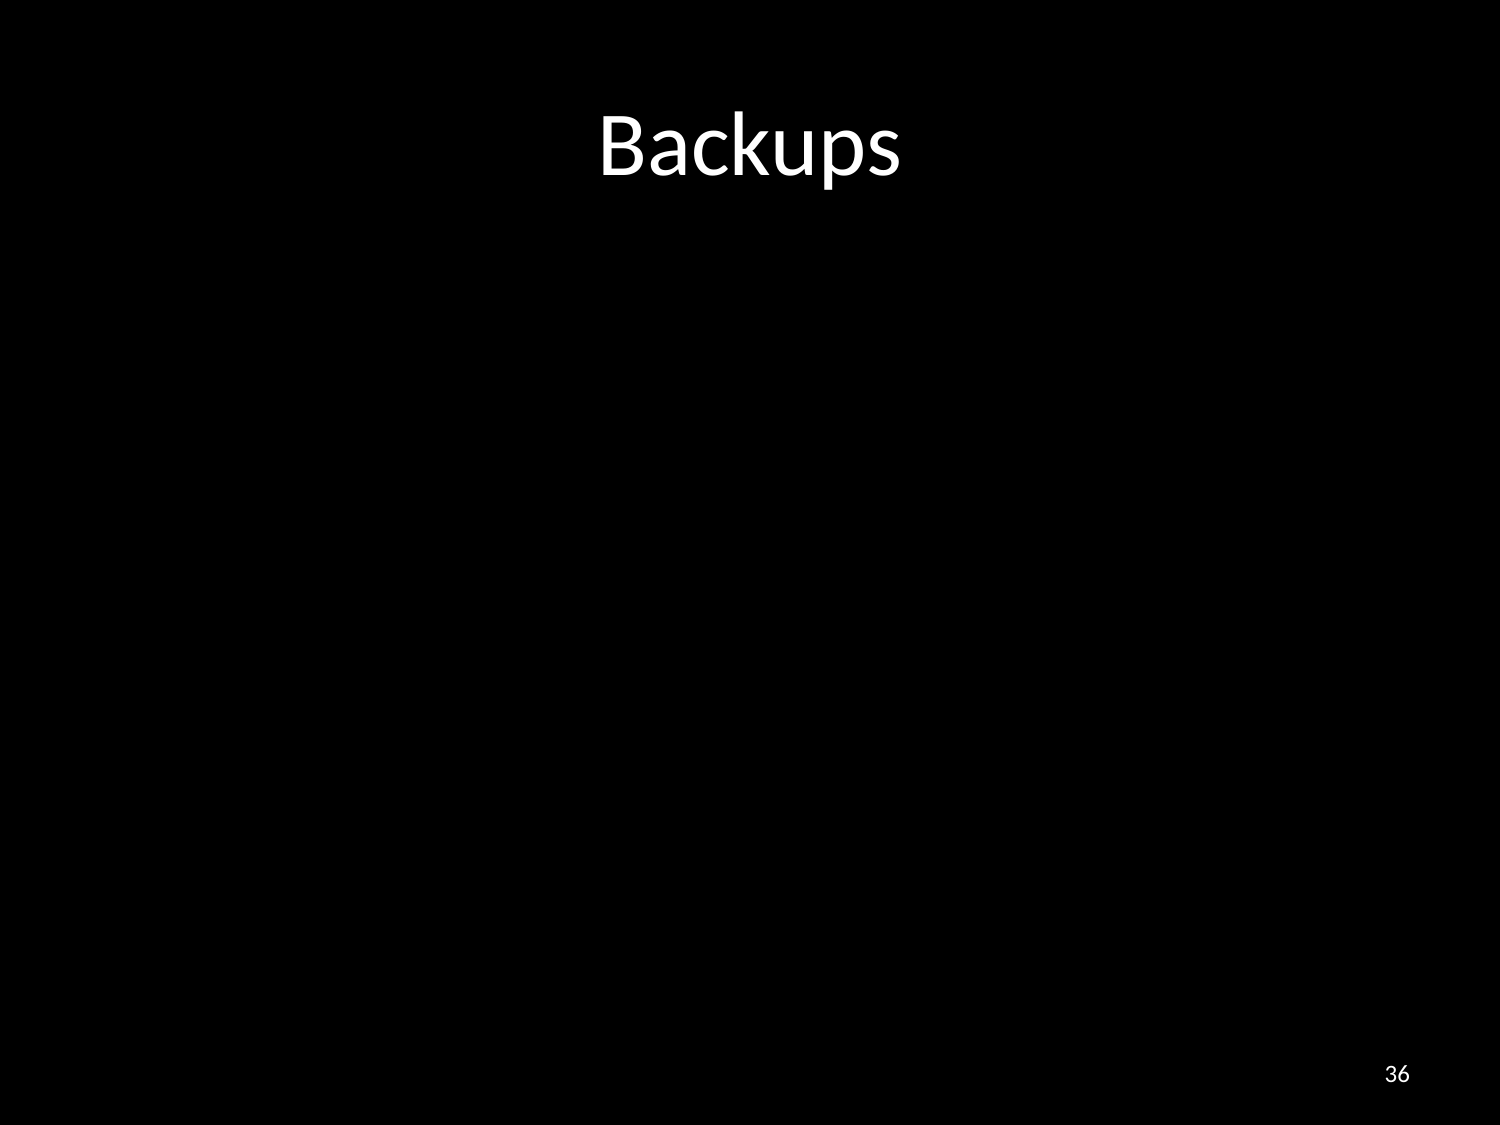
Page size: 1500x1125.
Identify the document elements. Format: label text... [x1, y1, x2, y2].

slide_number 36 [1074, 1042, 1425, 1103]
title Backups [75, 45, 1425, 233]
